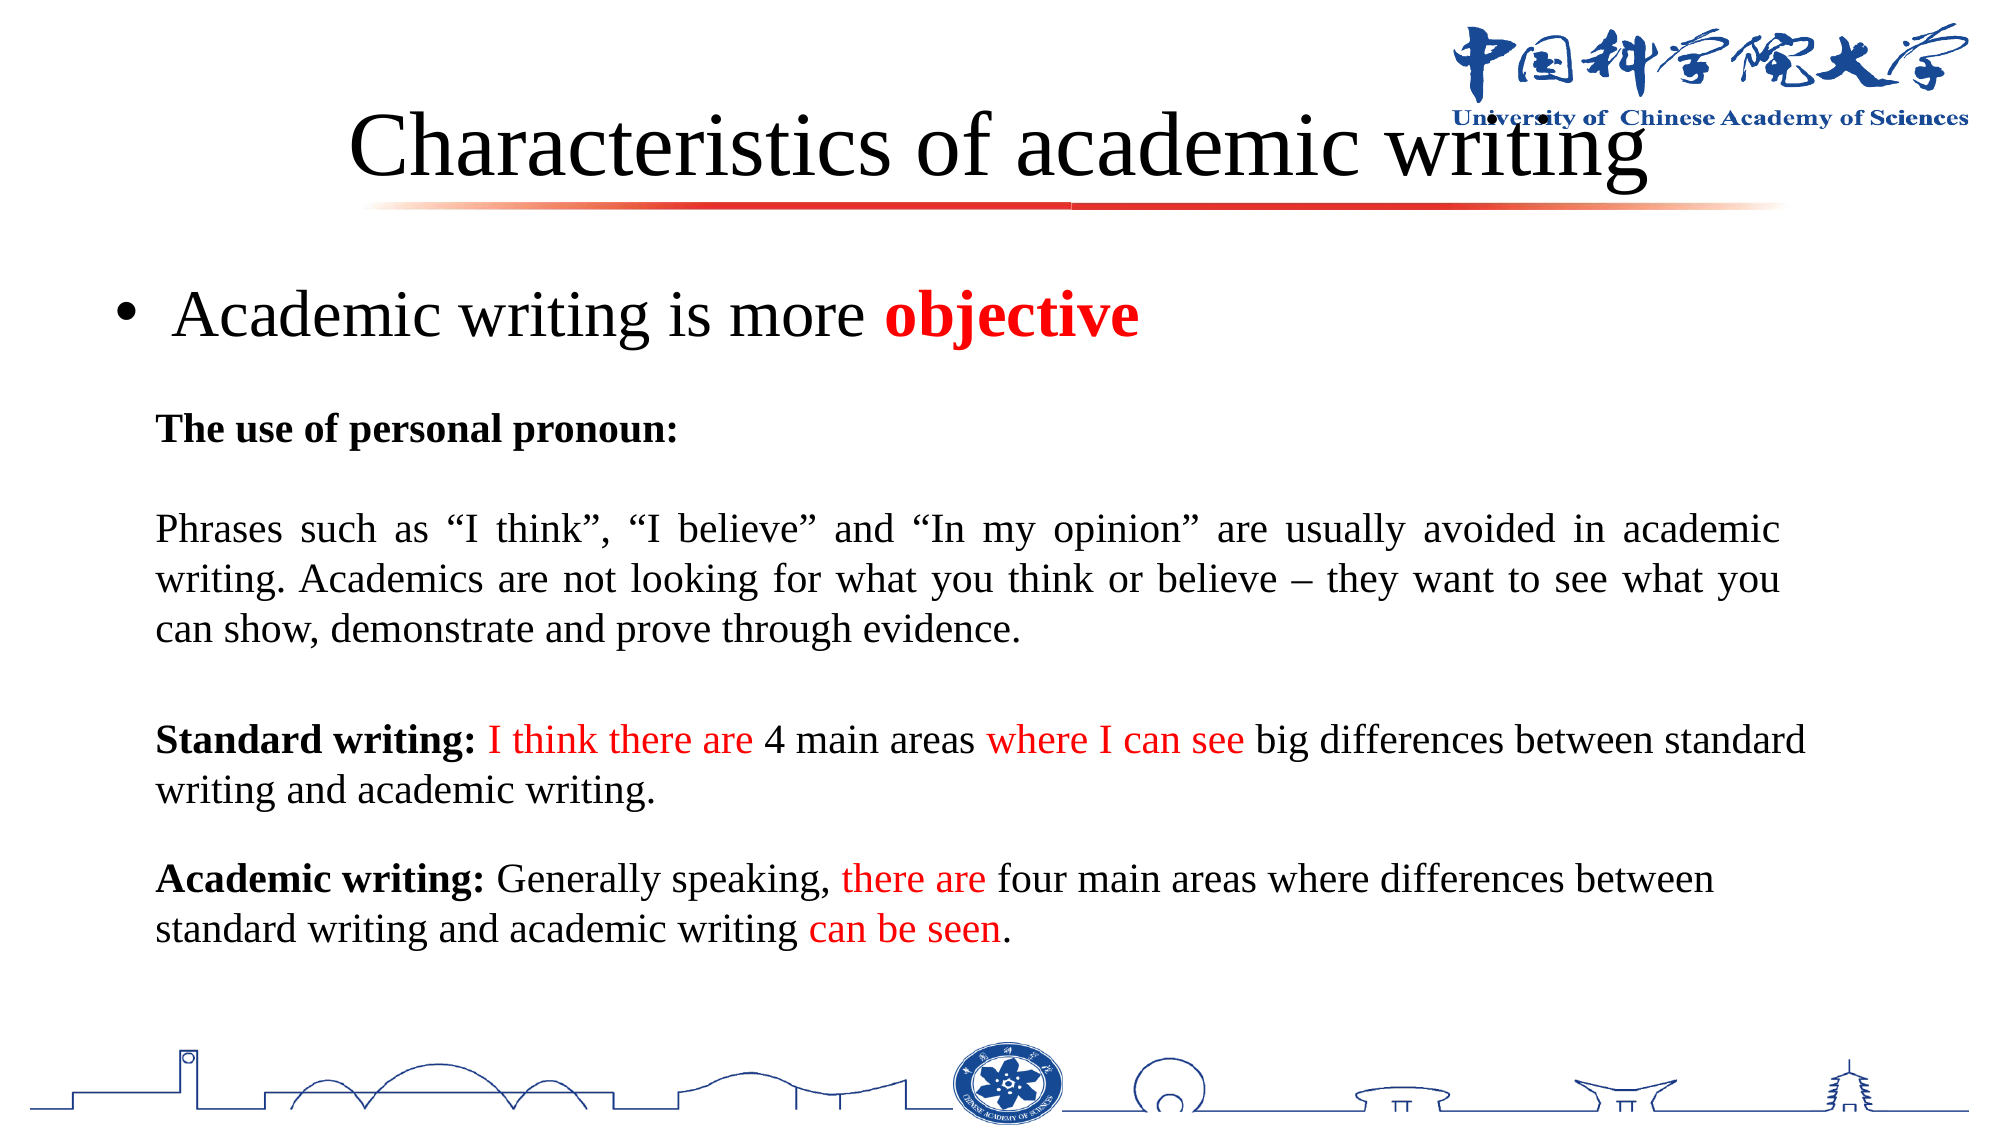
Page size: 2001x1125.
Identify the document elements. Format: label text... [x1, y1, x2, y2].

text_box Academic writing: Generally speaking, there are four main areas where differences between standard writing and academic writing can be seen. [140, 843, 1844, 959]
list Academic writing is more objective [99, 262, 1900, 375]
text_box Standard writing: I think there are 4 main areas where I can see big differences between standard writing and academic writing. [140, 704, 1829, 820]
picture [1437, 23, 1969, 129]
title Characteristics of academic writing [99, 45, 1900, 233]
picture [30, 1039, 1969, 1125]
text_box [334, 202, 1816, 210]
text_box The use of personal pronoun: Phrases such as “I think”, “I believe” and “In my opinion” are usually avoided in academic writing. Academics are not looking for what you think or believe – they want to see what you can show, demonstrate and prove through evidence. [140, 393, 1797, 659]
